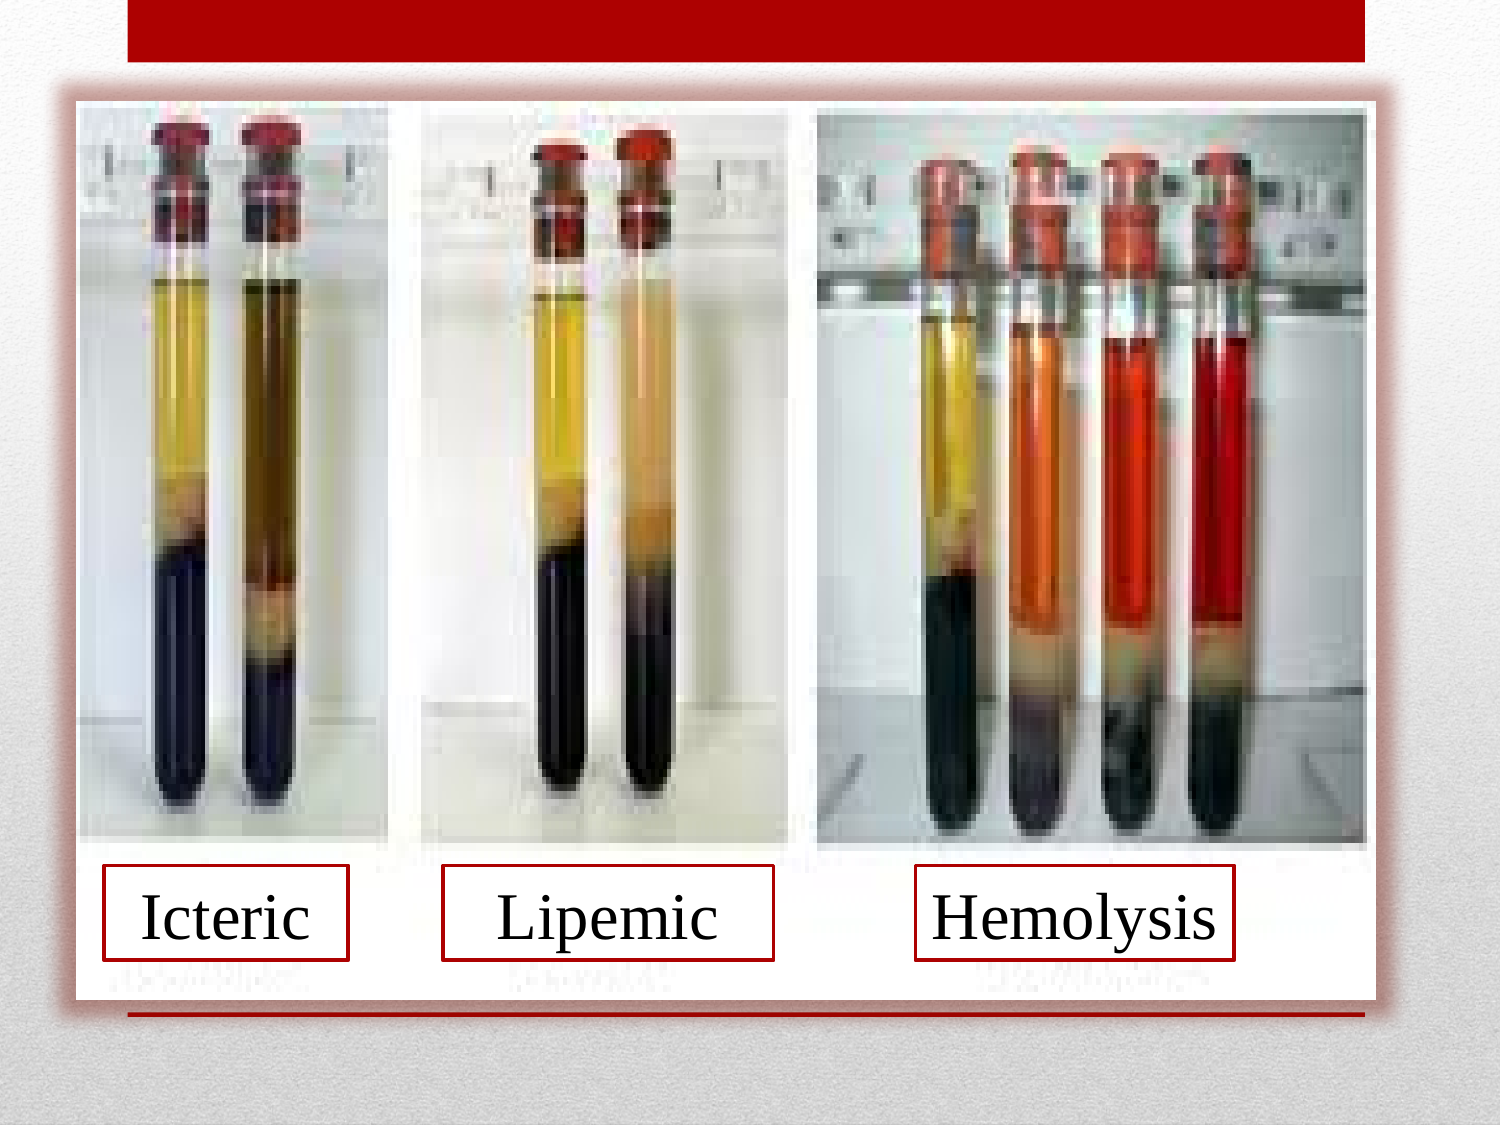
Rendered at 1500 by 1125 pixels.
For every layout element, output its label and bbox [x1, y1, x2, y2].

list [75, 100, 1377, 1001]
